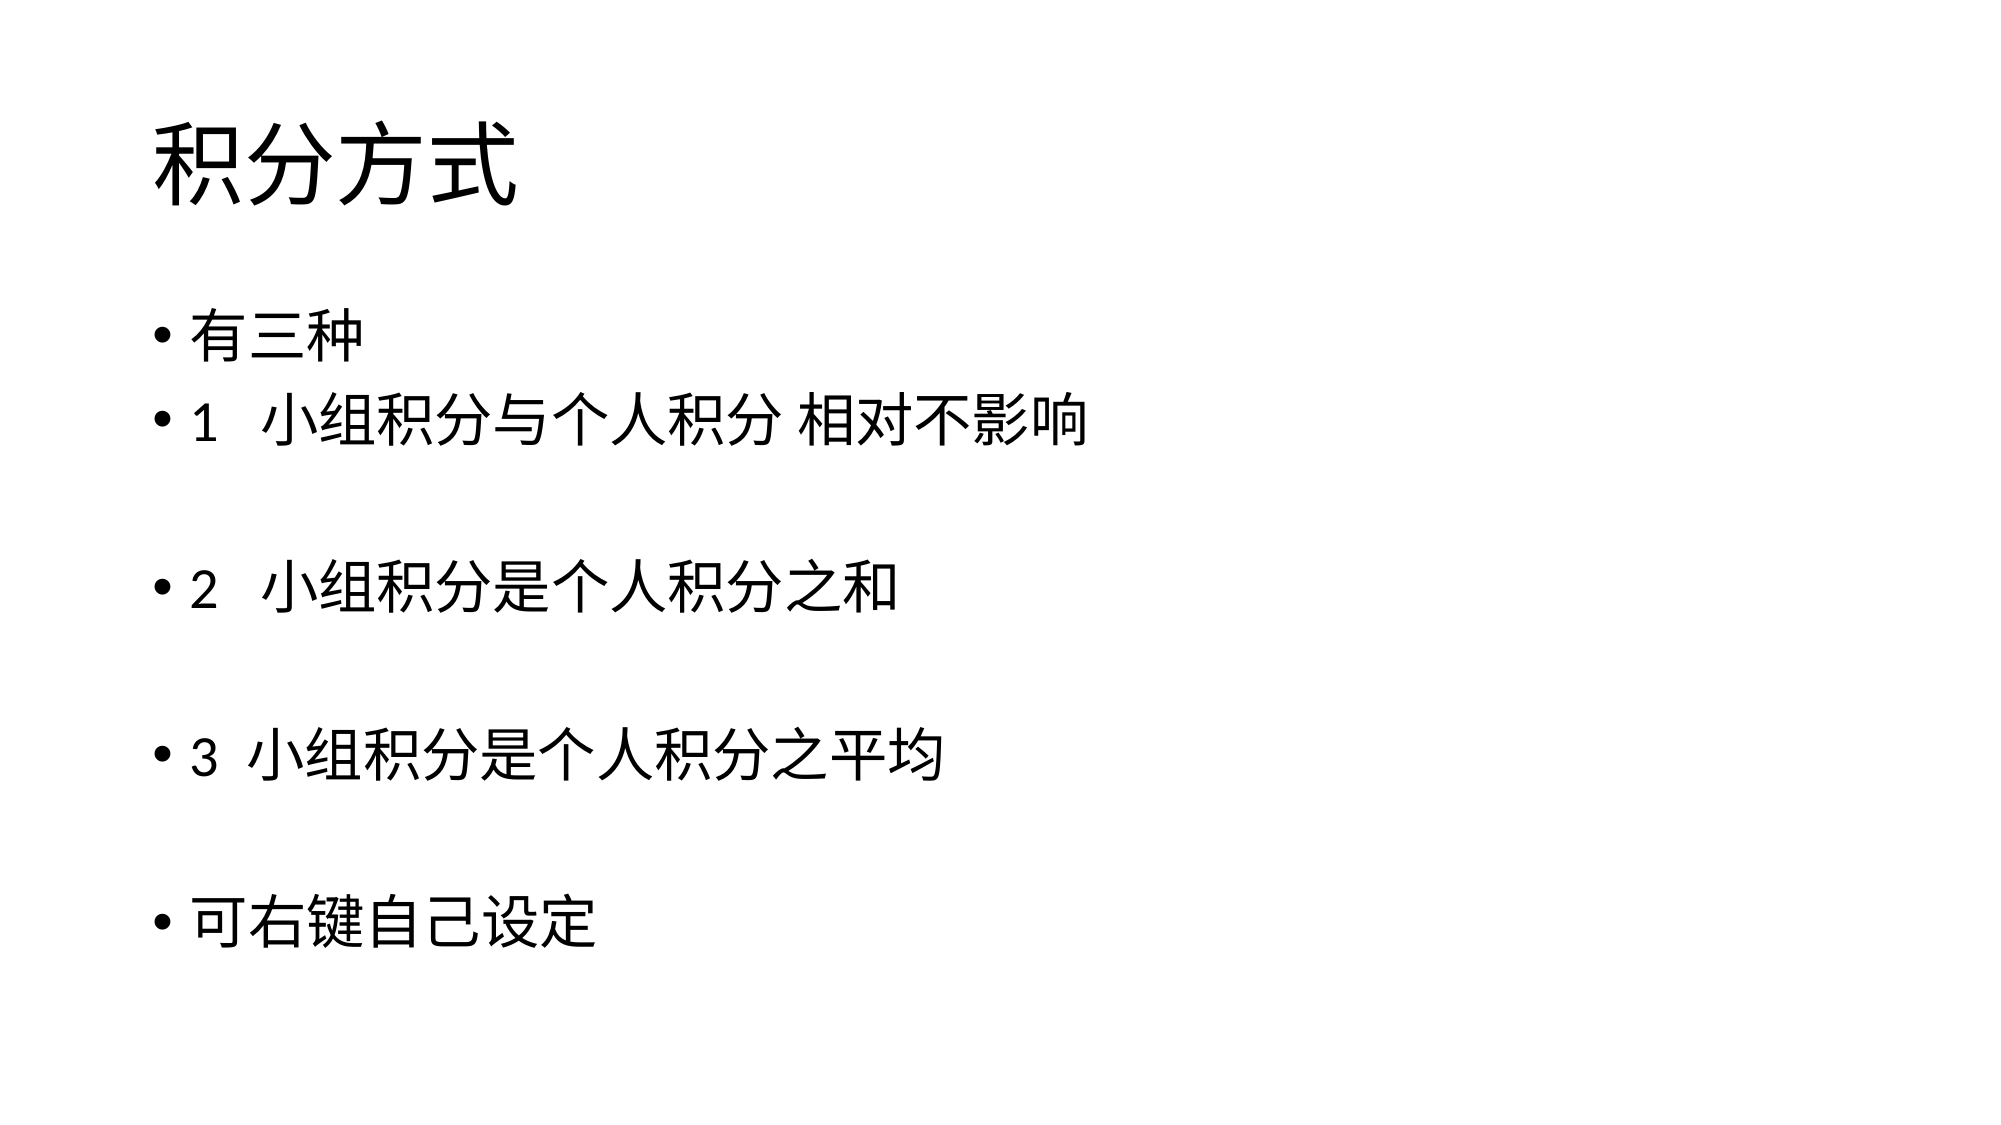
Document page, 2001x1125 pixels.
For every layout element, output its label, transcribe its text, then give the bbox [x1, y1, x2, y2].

list 有三种 1 小组积分与个人积分 相对不影响 2 小组积分是个人积分之和 3 小组积分是个人积分之平均 可右键自己设定 [137, 299, 1863, 1014]
title 积分方式 [137, 59, 1863, 278]
